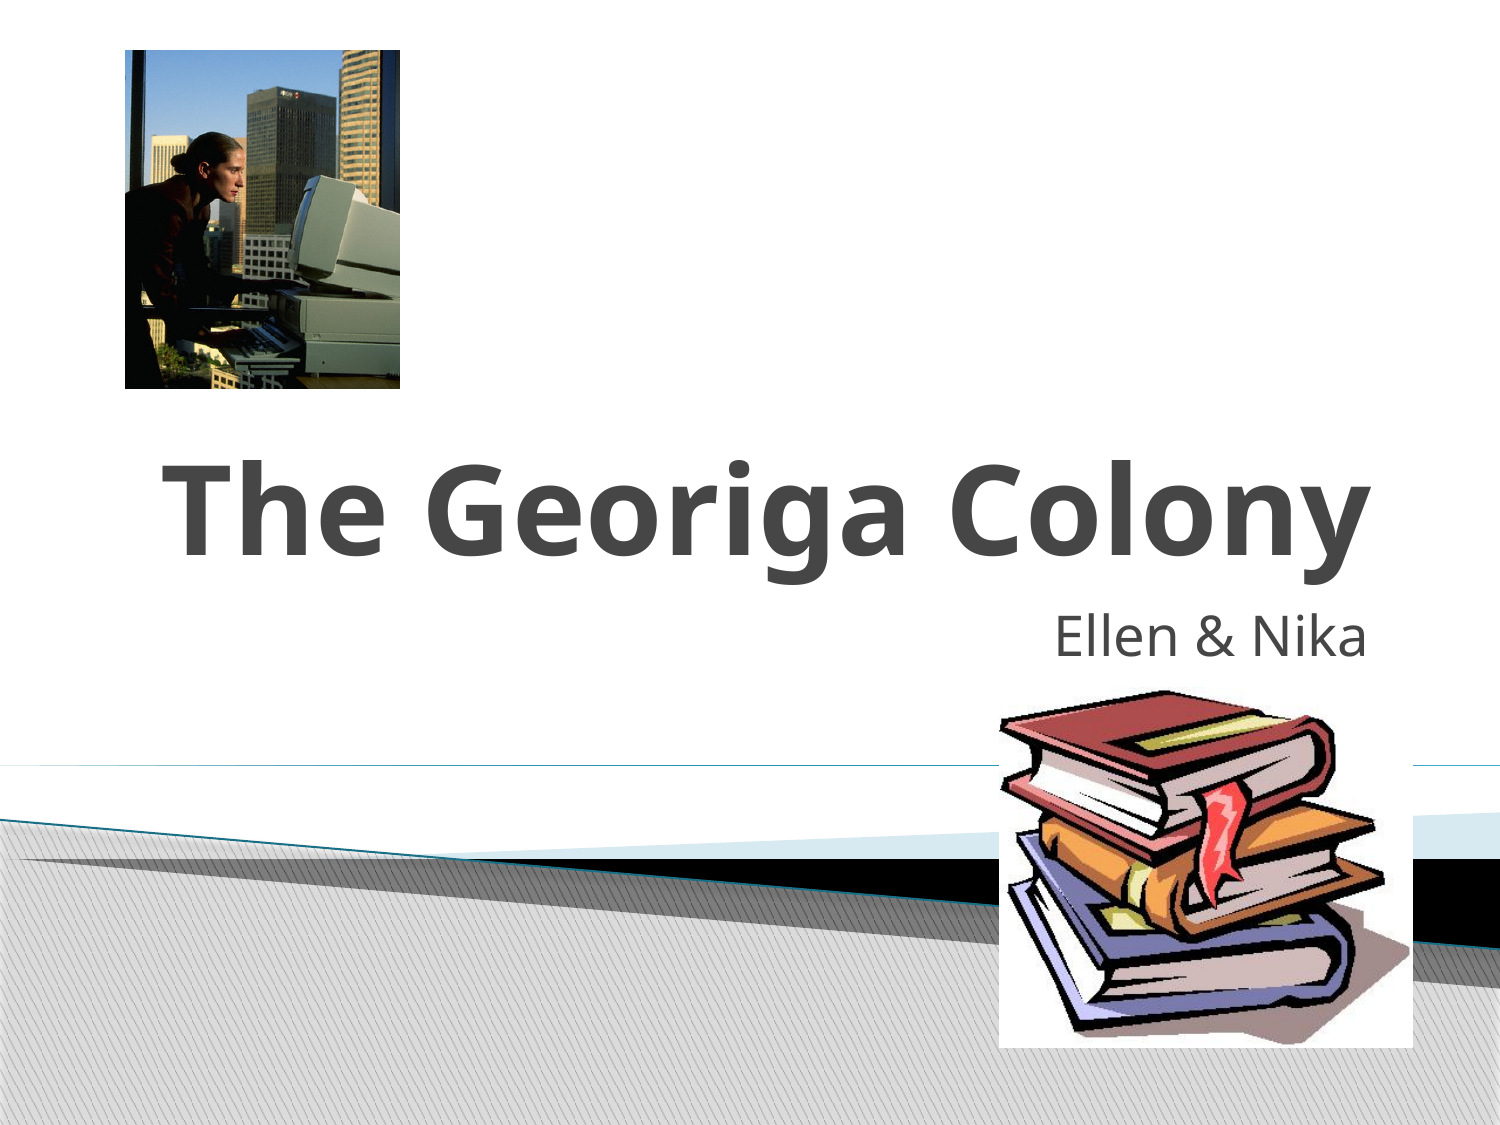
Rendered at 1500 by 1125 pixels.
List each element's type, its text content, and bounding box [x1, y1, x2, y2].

subtitle Ellen & Nika [112, 592, 1388, 790]
picture [124, 49, 401, 390]
picture [5, 687, 1500, 1048]
title The Georiga Colony [112, 287, 1388, 588]
